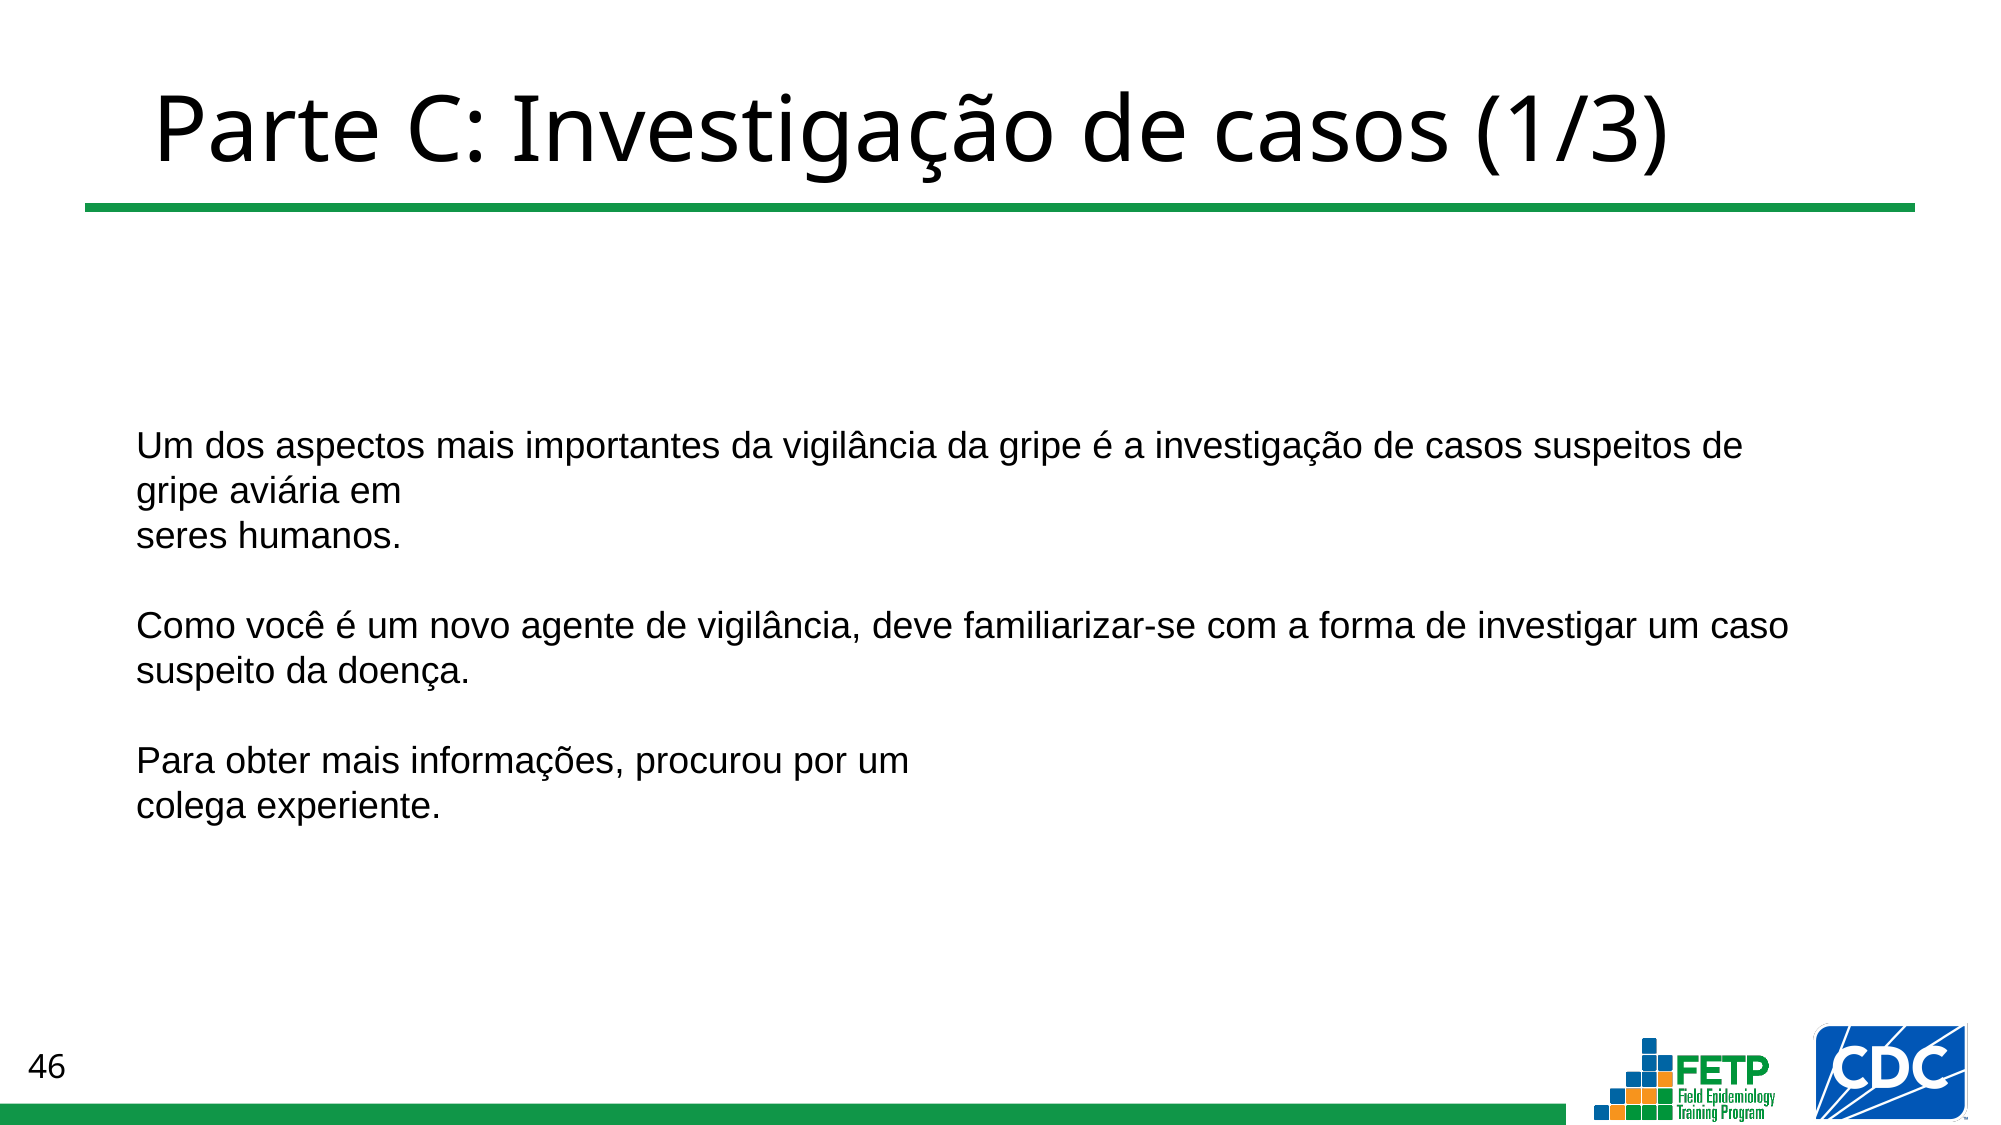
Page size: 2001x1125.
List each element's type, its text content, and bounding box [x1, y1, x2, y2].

picture [1594, 1038, 1775, 1122]
title Parte C: Investigação de casos (1/3) [137, 75, 1863, 207]
picture [1813, 1023, 1968, 1122]
list Um dos aspectos mais importantes da vigilância da gripe é a investigação de casos suspeitos de gripe aviária em seres humanos. Como você é um novo agente de vigilância, deve familiarizar-se com a forma de investigar um caso suspeito da doença. Para obter mais informações, procurou por um colega experiente. [121, 242, 1847, 1004]
